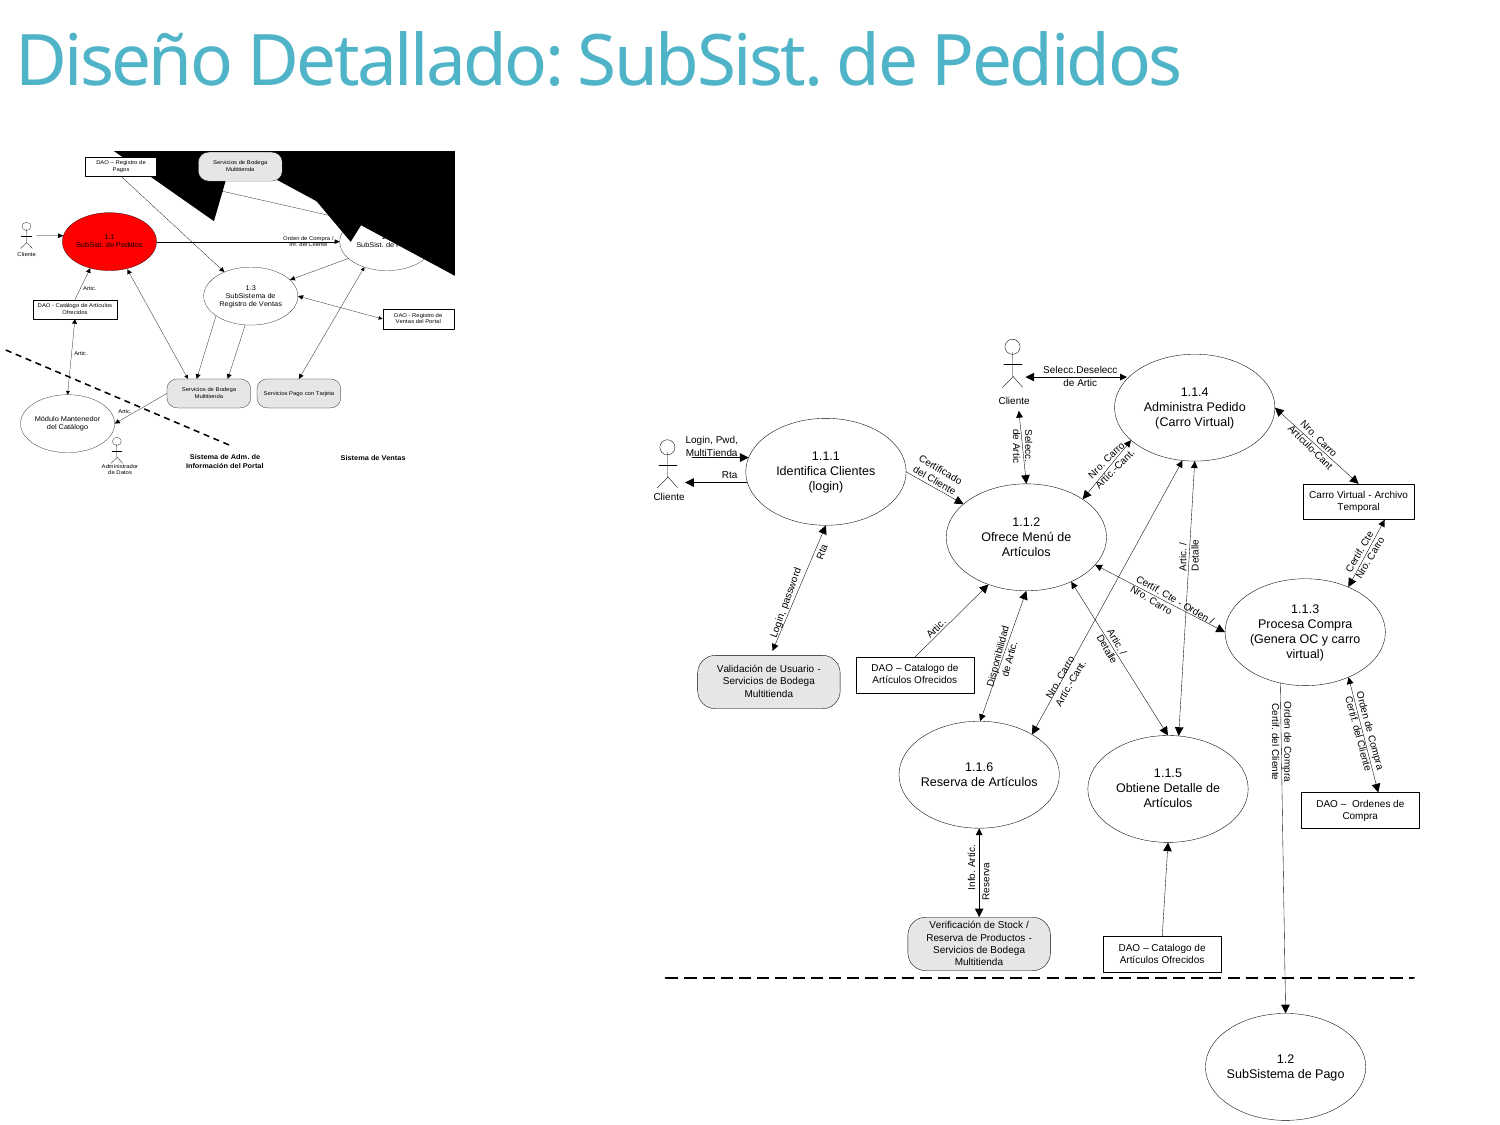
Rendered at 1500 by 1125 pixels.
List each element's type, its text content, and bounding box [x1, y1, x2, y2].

title Diseño Detallado: SubSist. de Pedidos [0, 76, 1305, 126]
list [651, 337, 1422, 1123]
title Diseño Detallado: SubSist. de Pedidos [0, 0, 1305, 75]
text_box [5, 150, 456, 478]
